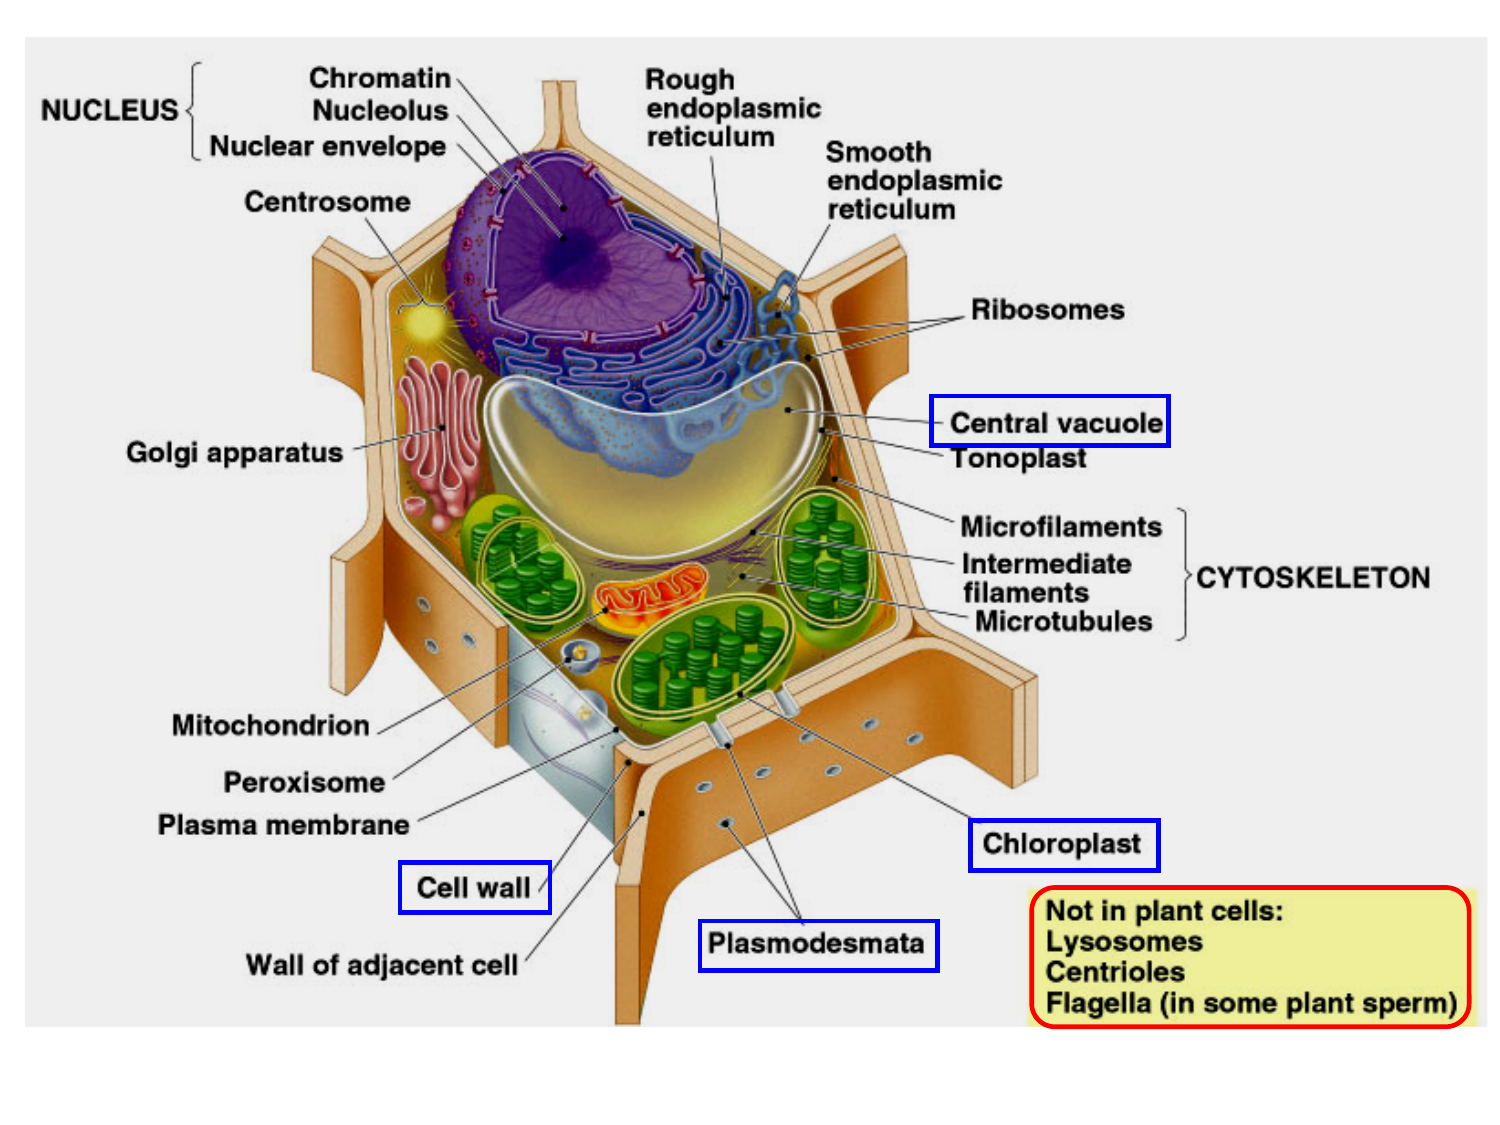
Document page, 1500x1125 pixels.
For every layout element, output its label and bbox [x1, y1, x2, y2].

text_box [399, 395, 1169, 972]
picture [24, 37, 1488, 1028]
